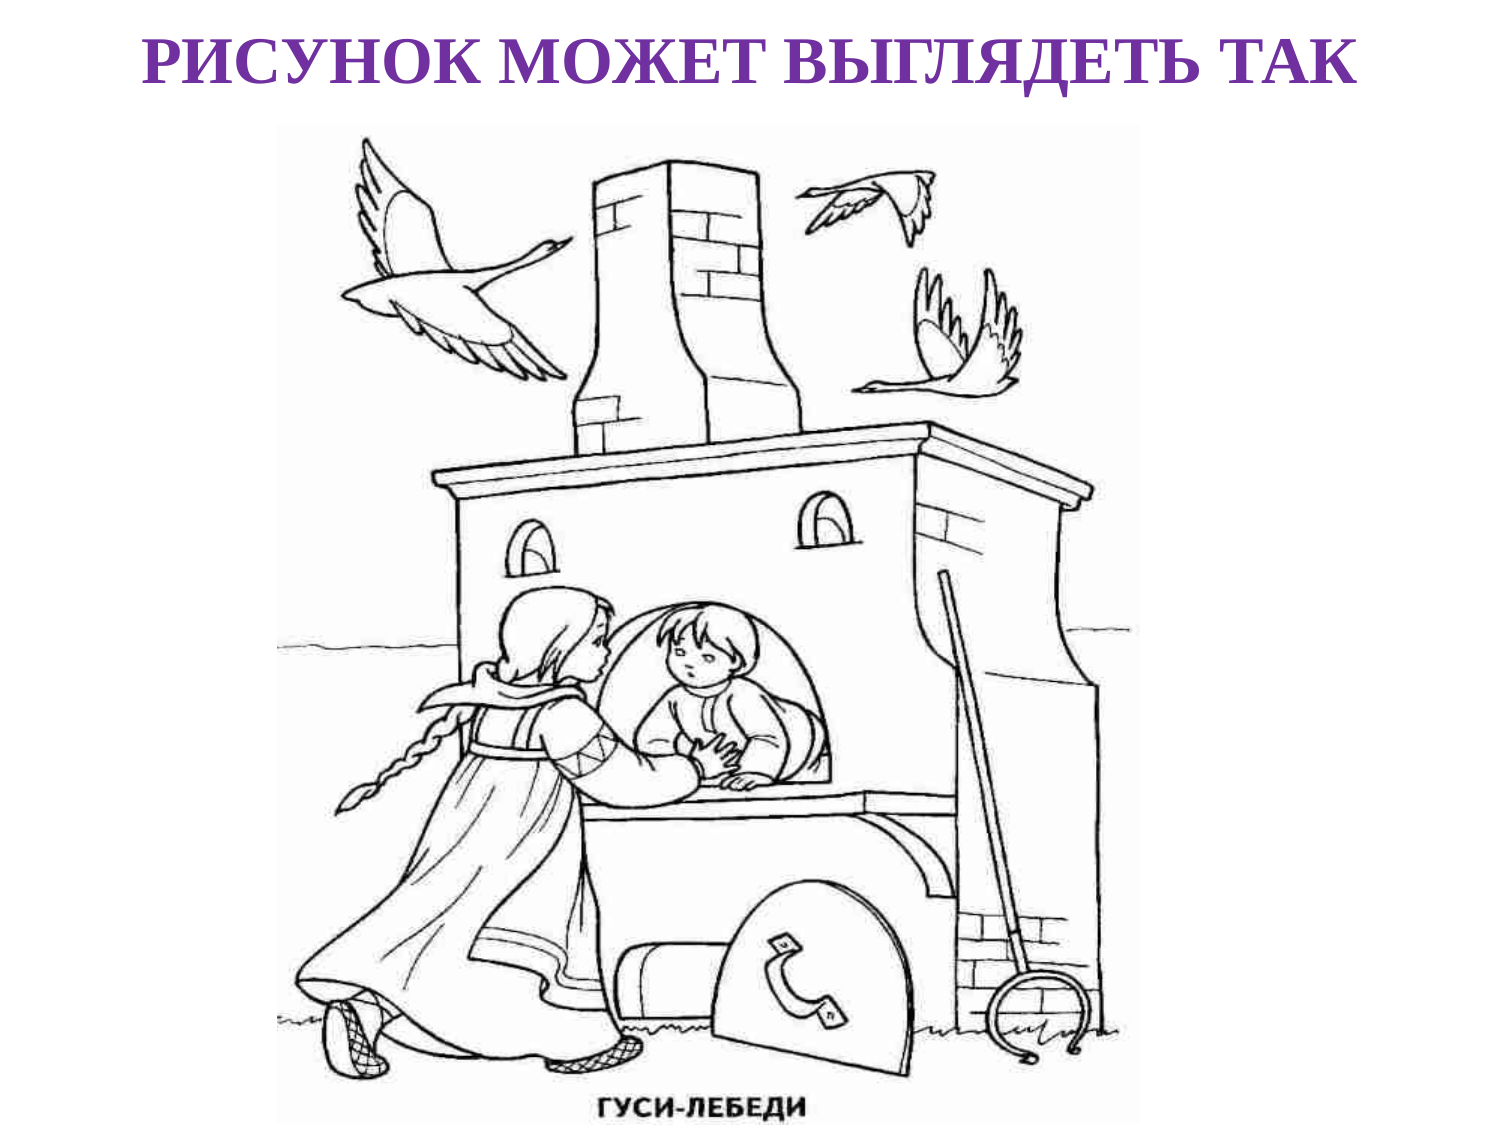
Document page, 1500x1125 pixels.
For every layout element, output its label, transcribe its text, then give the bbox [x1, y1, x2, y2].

picture [277, 125, 1140, 1125]
title РИСУНОК МОЖЕТ ВЫГЛЯДЕТЬ ТАК [75, 0, 1425, 114]
